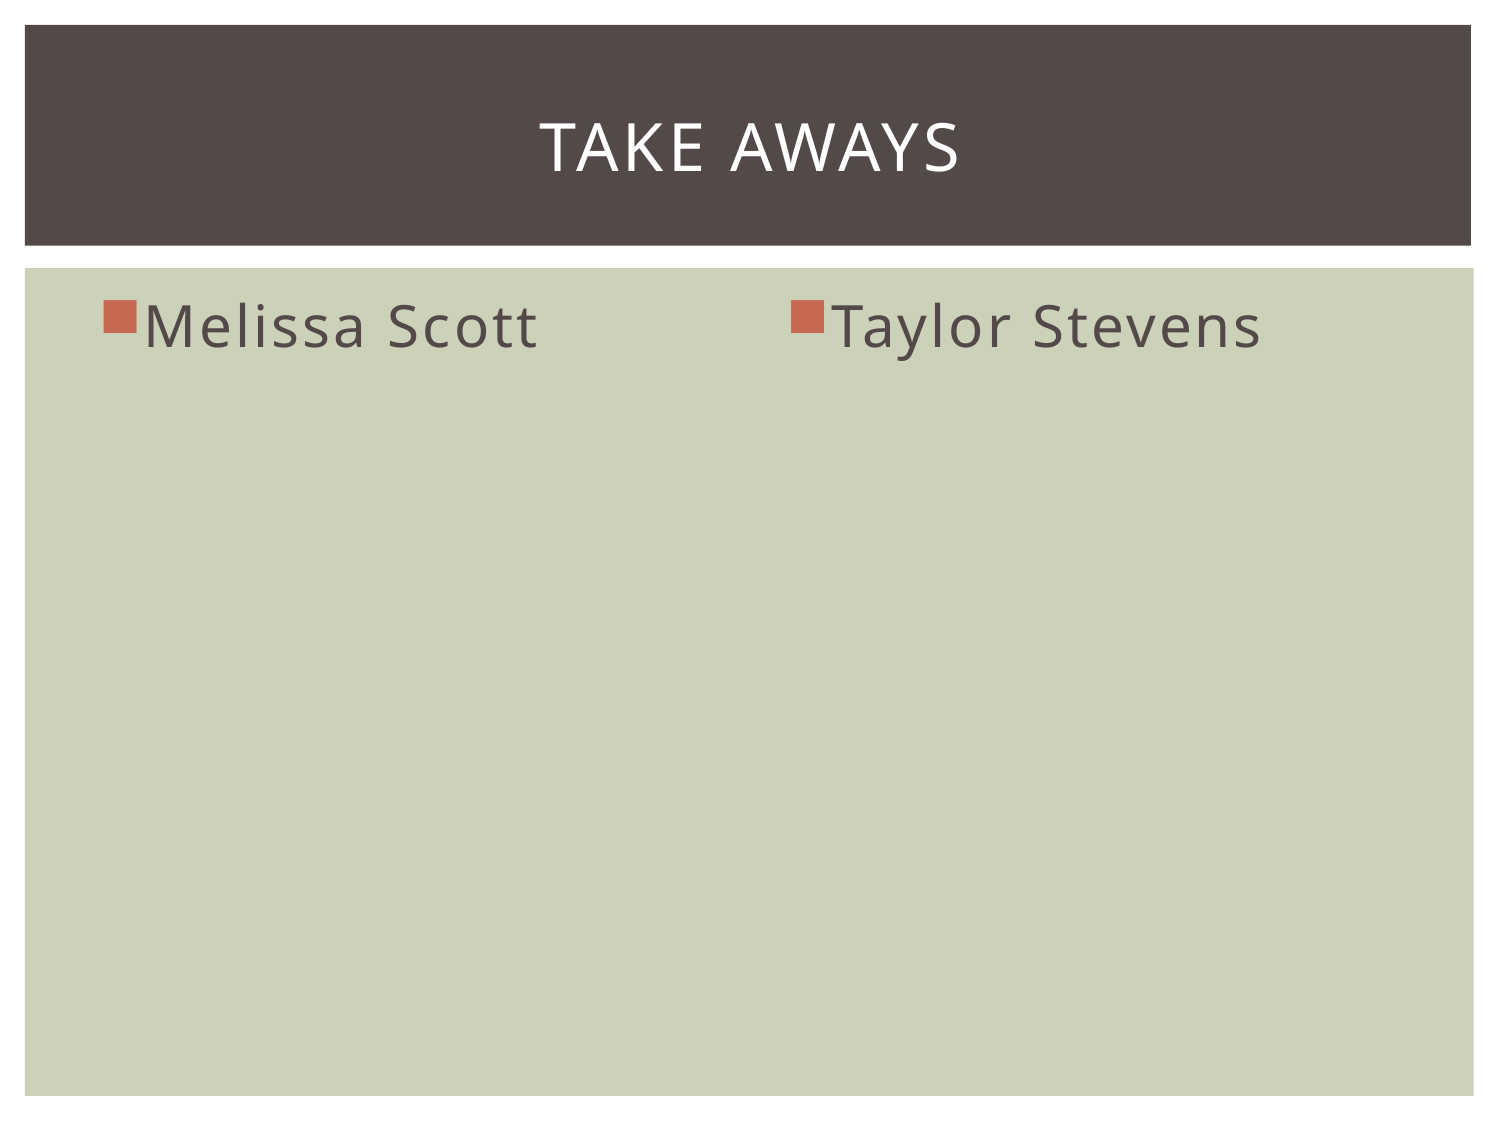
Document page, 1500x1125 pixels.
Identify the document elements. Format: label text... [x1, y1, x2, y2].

list Taylor Stevens [762, 281, 1425, 1005]
title Take Aways [62, 58, 1438, 232]
list Melissa Scott [75, 281, 738, 1005]
